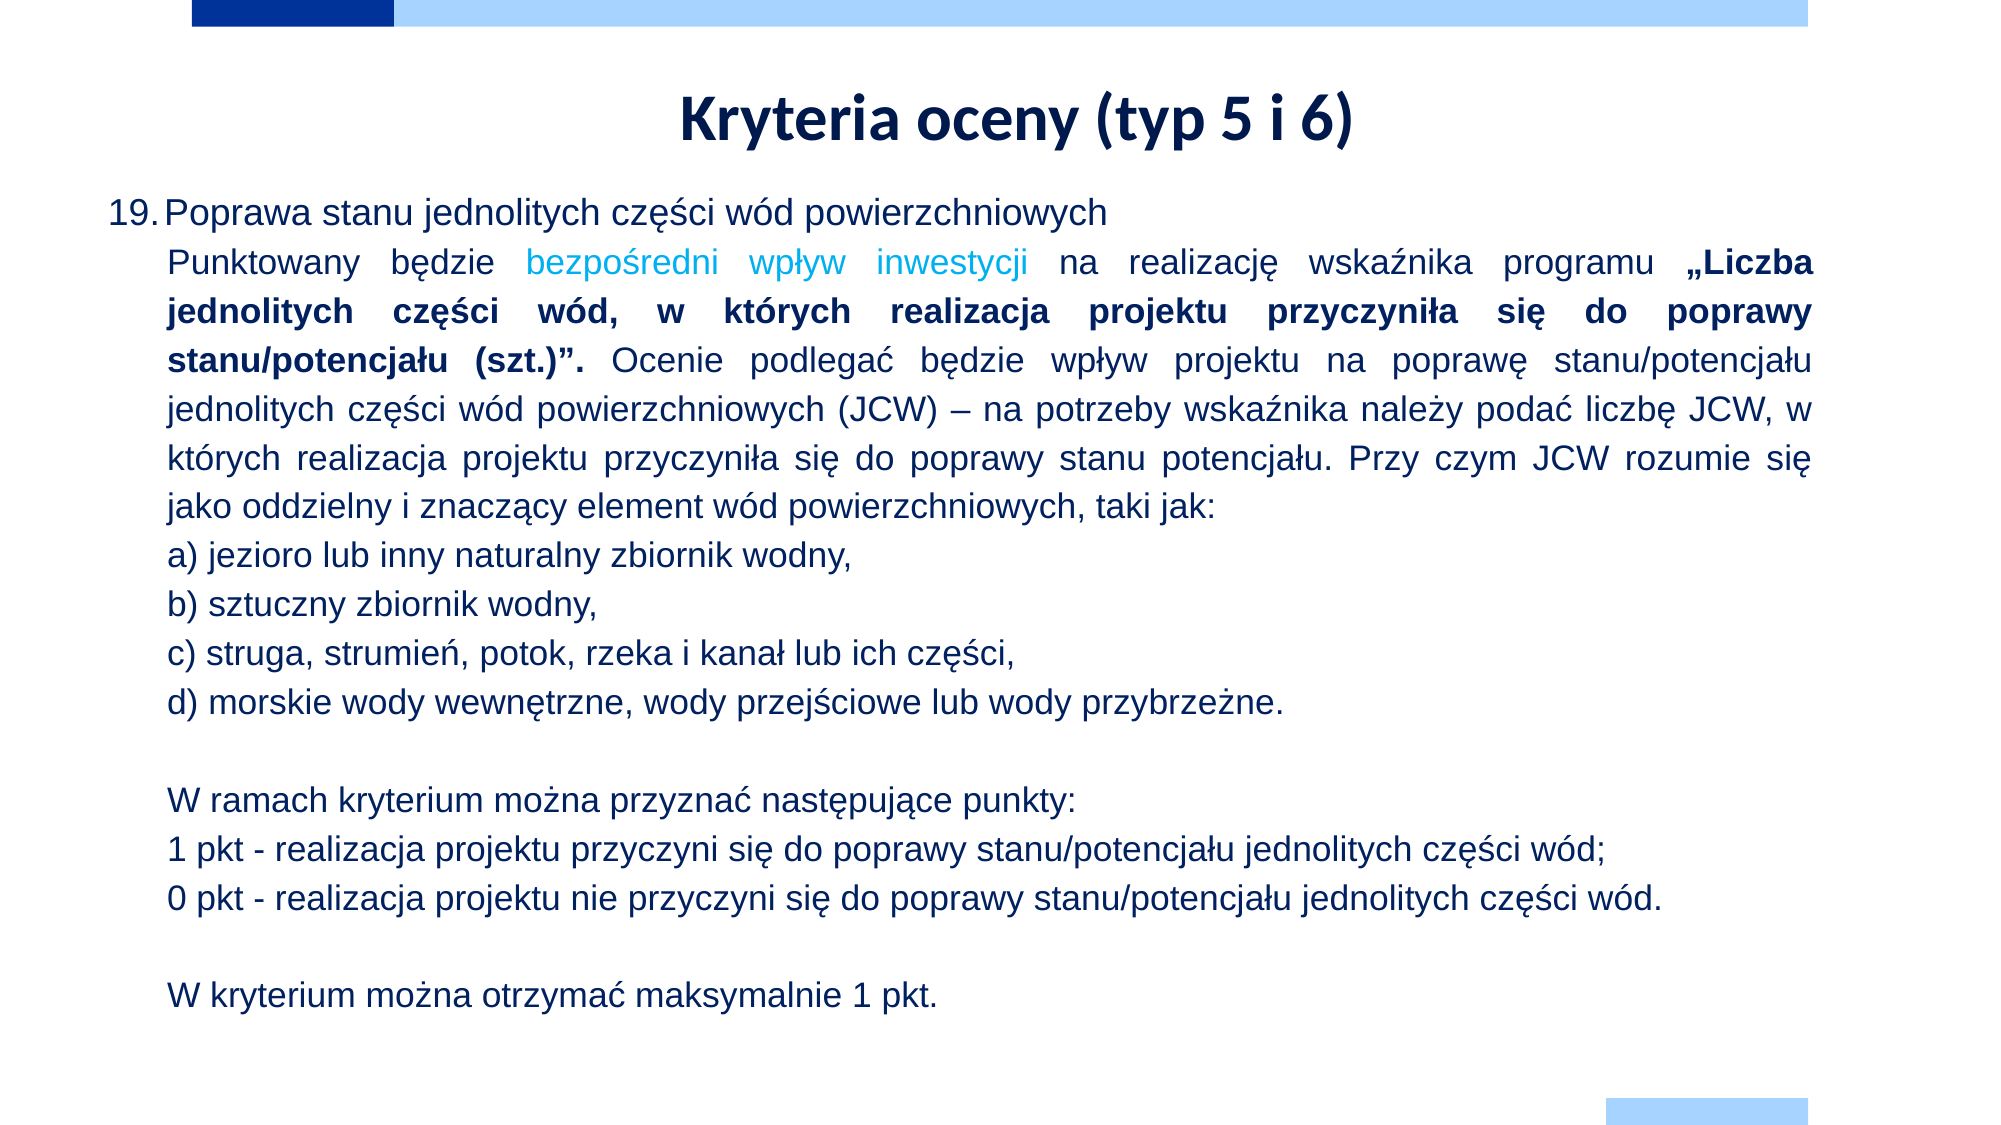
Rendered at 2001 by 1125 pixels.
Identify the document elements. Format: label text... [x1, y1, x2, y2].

text_box Poprawa stanu jednolitych części wód powierzchniowych Punktowany będzie bezpośredni wpływ inwestycji na realizację wskaźnika programu „Liczba jednolitych części wód, w których realizacja projektu przyczyniła się do poprawy stanu/potencjału (szt.)”. Ocenie podlegać będzie wpływ projektu na poprawę stanu/potencjału jednolitych części wód powierzchniowych (JCW) – na potrzeby wskaźnika należy podać liczbę JCW, w których realizacja projektu przyczyniła się do poprawy stanu potencjału. Przy czym JCW rozumie się jako oddzielny i znaczący element wód powierzchniowych, taki jak: a) jezioro lub inny naturalny zbiornik wodny, b) sztuczny zbiornik wodny, c) struga, strumień, potok, rzeka i kanał lub ich części, d) morskie wody wewnętrzne, wody przejściowe lub wody przybrzeżne. W ramach kryterium można przyznać następujące punkty: 1 pkt - realizacja projektu przyczyni się do poprawy stanu/potencjału jednolitych części wód; 0 pkt - realizacja projektu nie przyczyni się do poprawy stanu/potencjału jednolitych części wód. W kryterium można otrzymać maksymalnie 1 pkt. [93, 173, 1829, 1072]
text_box Kryteria oceny (typ 5 i 6) [131, 66, 1906, 161]
